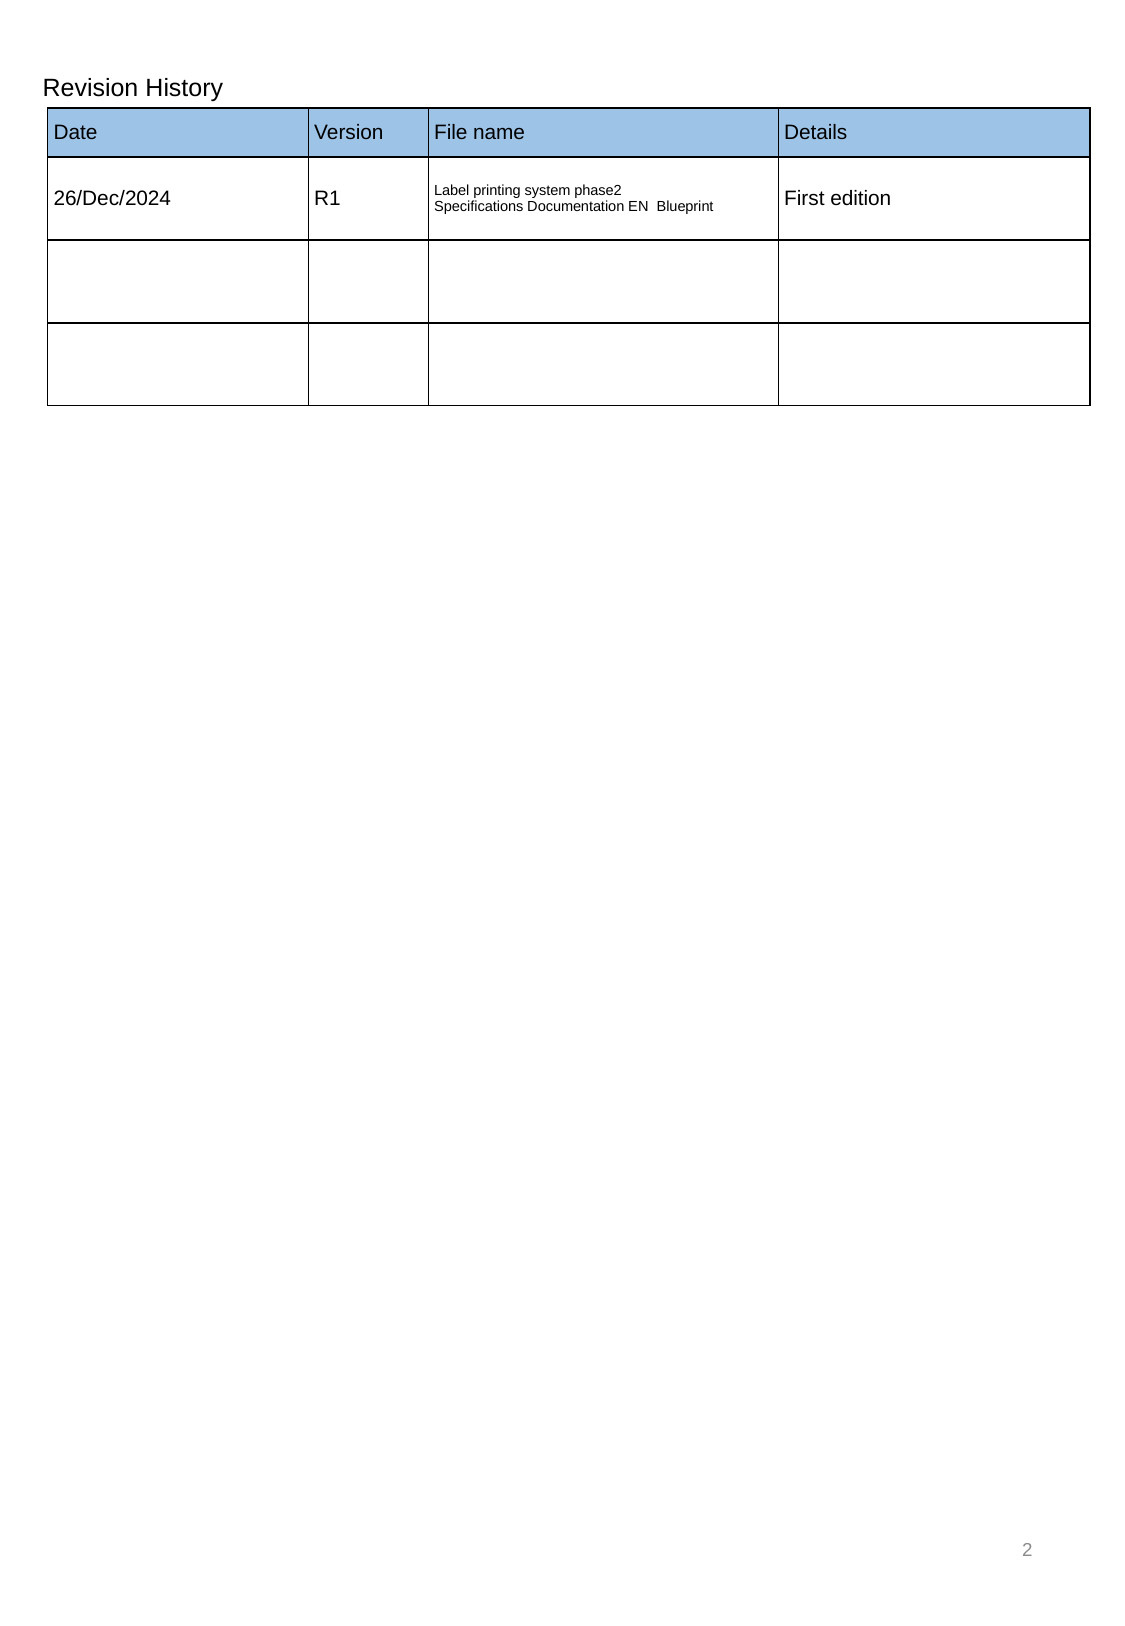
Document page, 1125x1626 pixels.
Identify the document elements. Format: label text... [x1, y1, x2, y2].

table_cell 26/Dec/2024 [48, 158, 308, 239]
table_header Details [779, 109, 1089, 156]
table_header File name [429, 109, 778, 156]
table_cell [779, 241, 1089, 322]
text_box Revision History [18, 63, 253, 109]
table_cell [309, 241, 428, 322]
table_cell [429, 241, 778, 322]
table_cell [48, 324, 308, 405]
table_cell First edition [779, 158, 1089, 239]
table_cell [429, 324, 778, 405]
table_cell R1 [309, 158, 428, 239]
table_cell [779, 324, 1089, 405]
table_header Version [309, 109, 428, 156]
table_cell [48, 241, 308, 322]
slide_number 2 [794, 1506, 1048, 1593]
table_header Date [48, 109, 308, 156]
table_cell Label printing system phase2 Specifications Documentation EN Blueprint [429, 158, 778, 239]
table_cell [309, 324, 428, 405]
